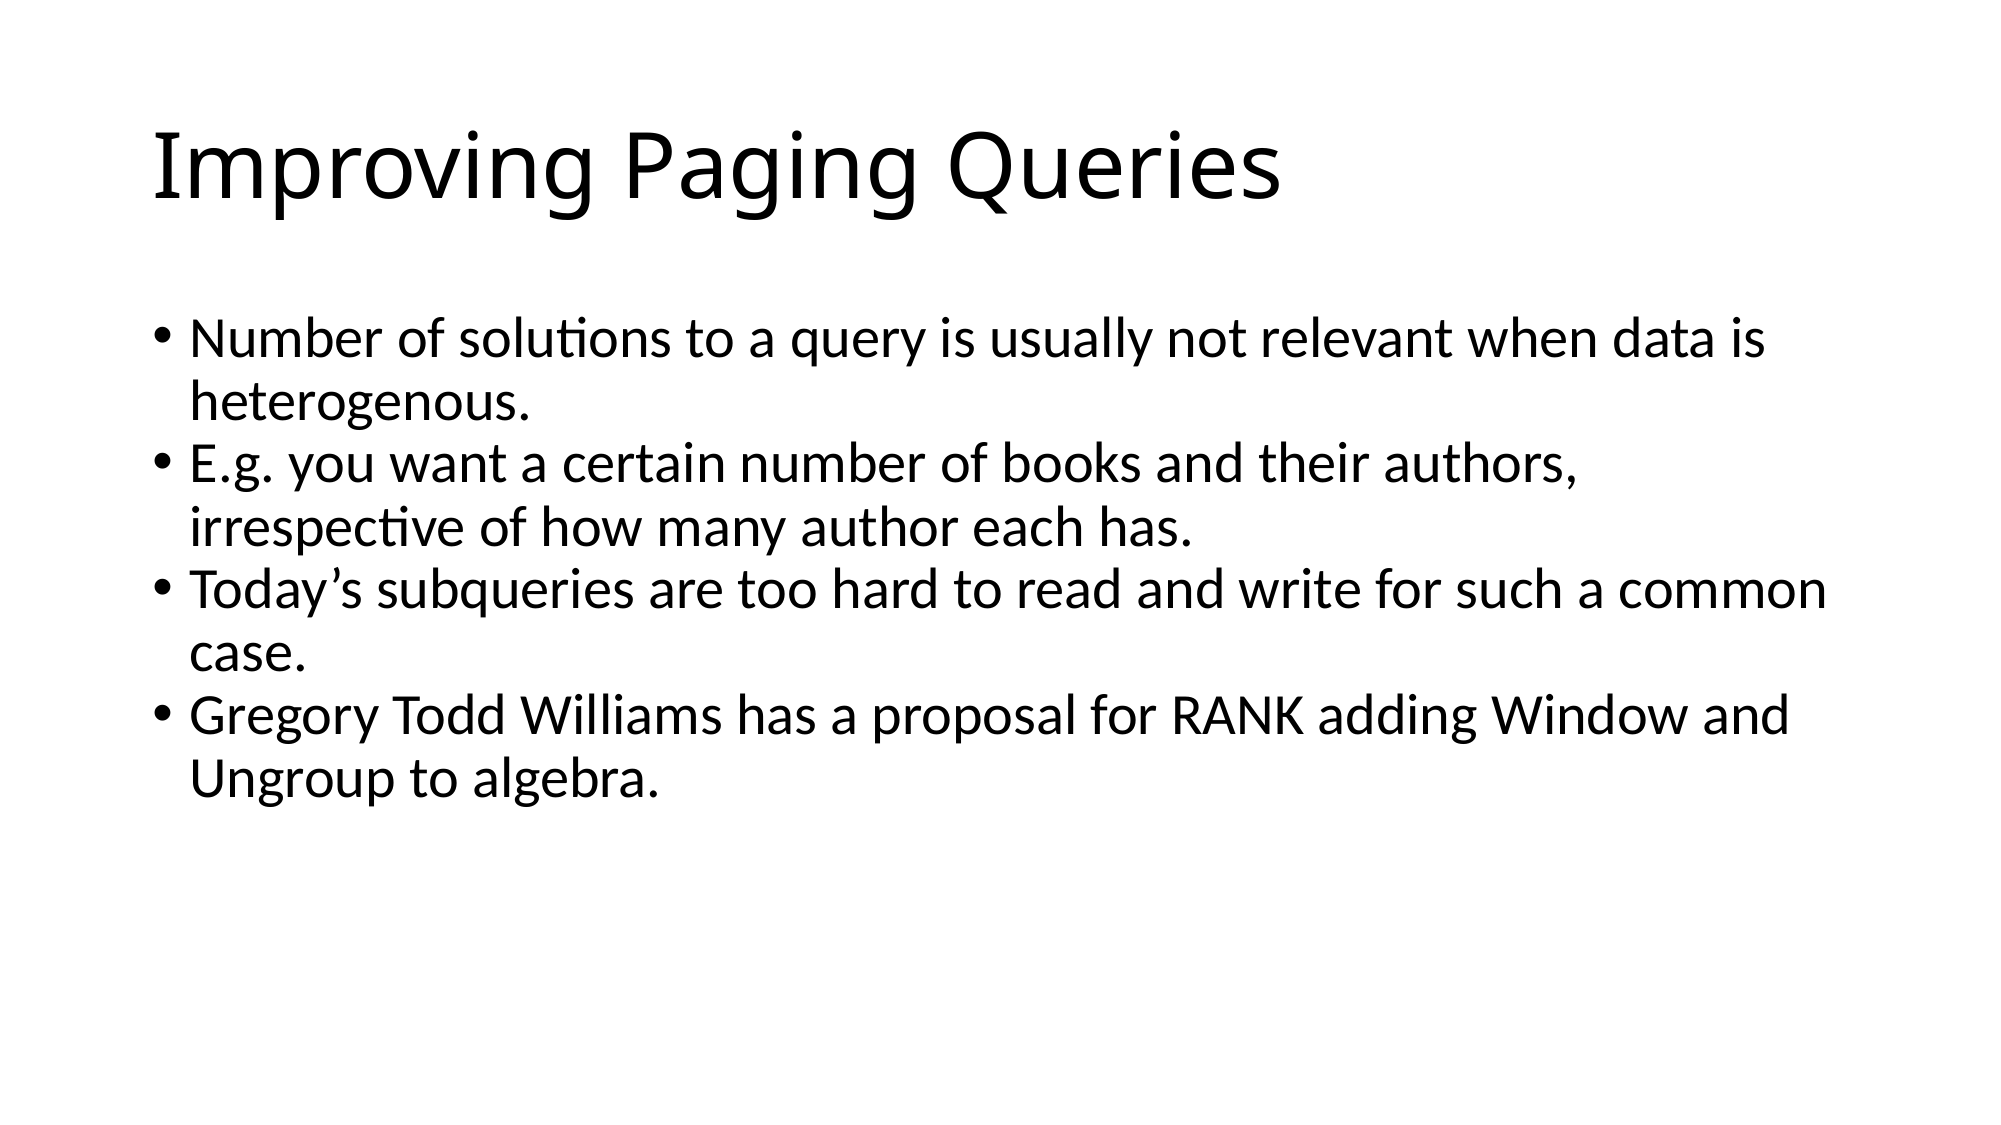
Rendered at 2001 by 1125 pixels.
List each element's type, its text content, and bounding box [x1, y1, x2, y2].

text_box Improving Paging Queries [137, 59, 1863, 278]
text_box Number of solutions to a query is usually not relevant when data is heterogenous. E.g. you want a certain number of books and their authors, irrespective of how many author each has. Today’s subqueries are too hard to read and write for such a common case. Gregory Todd Williams has a proposal for RANK adding Window and Ungroup to algebra. [137, 299, 1863, 1014]
